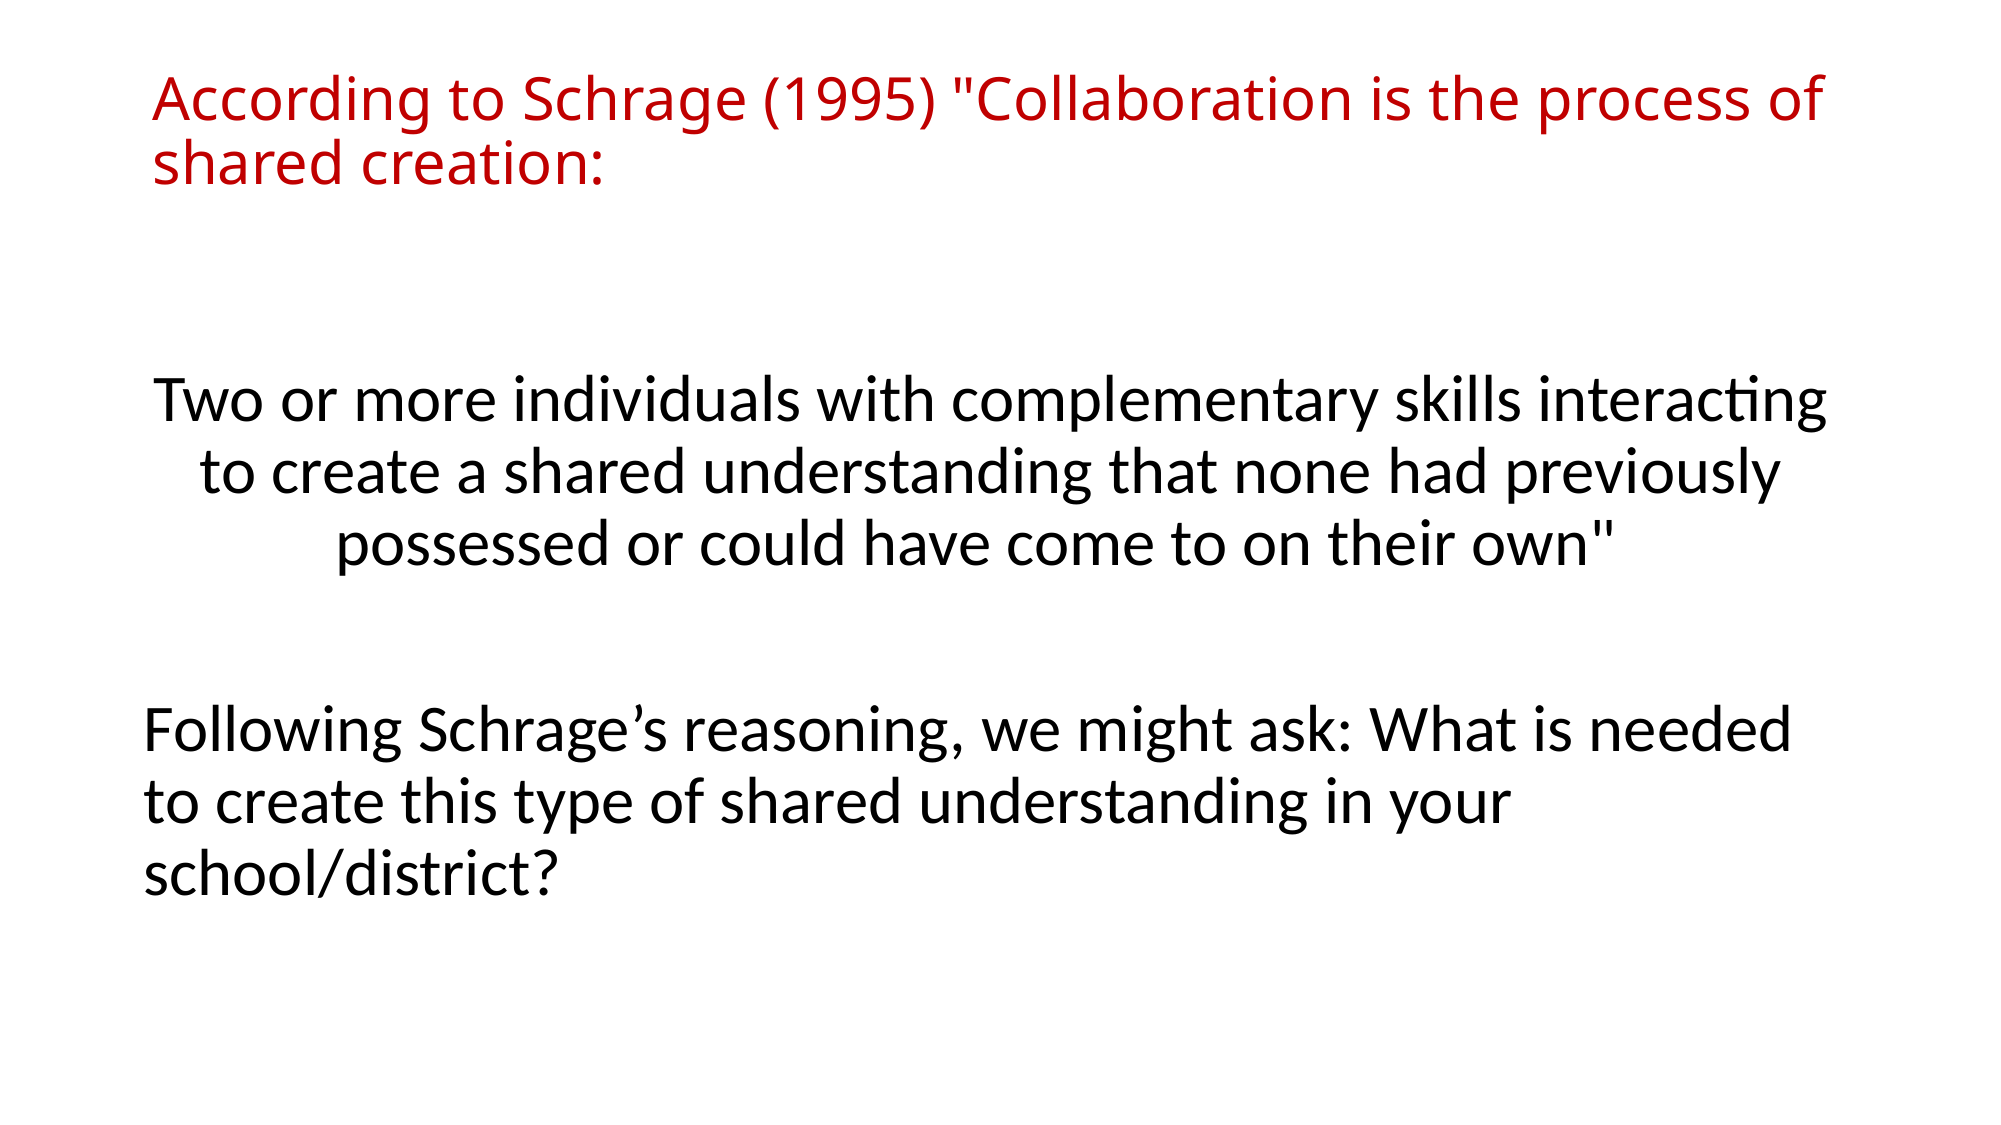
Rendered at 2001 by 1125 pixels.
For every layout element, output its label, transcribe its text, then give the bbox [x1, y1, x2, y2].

list Two or more individuals with complementary skills interacting to create a shared understanding that none had previously possessed or could have come to on their own" Following Schrage’s reasoning, we might ask: What is needed to create this type of shared understanding in your school/district? [128, 255, 1854, 1016]
title According to Schrage (1995) "Collaboration is the process of shared creation: [137, 59, 1863, 278]
